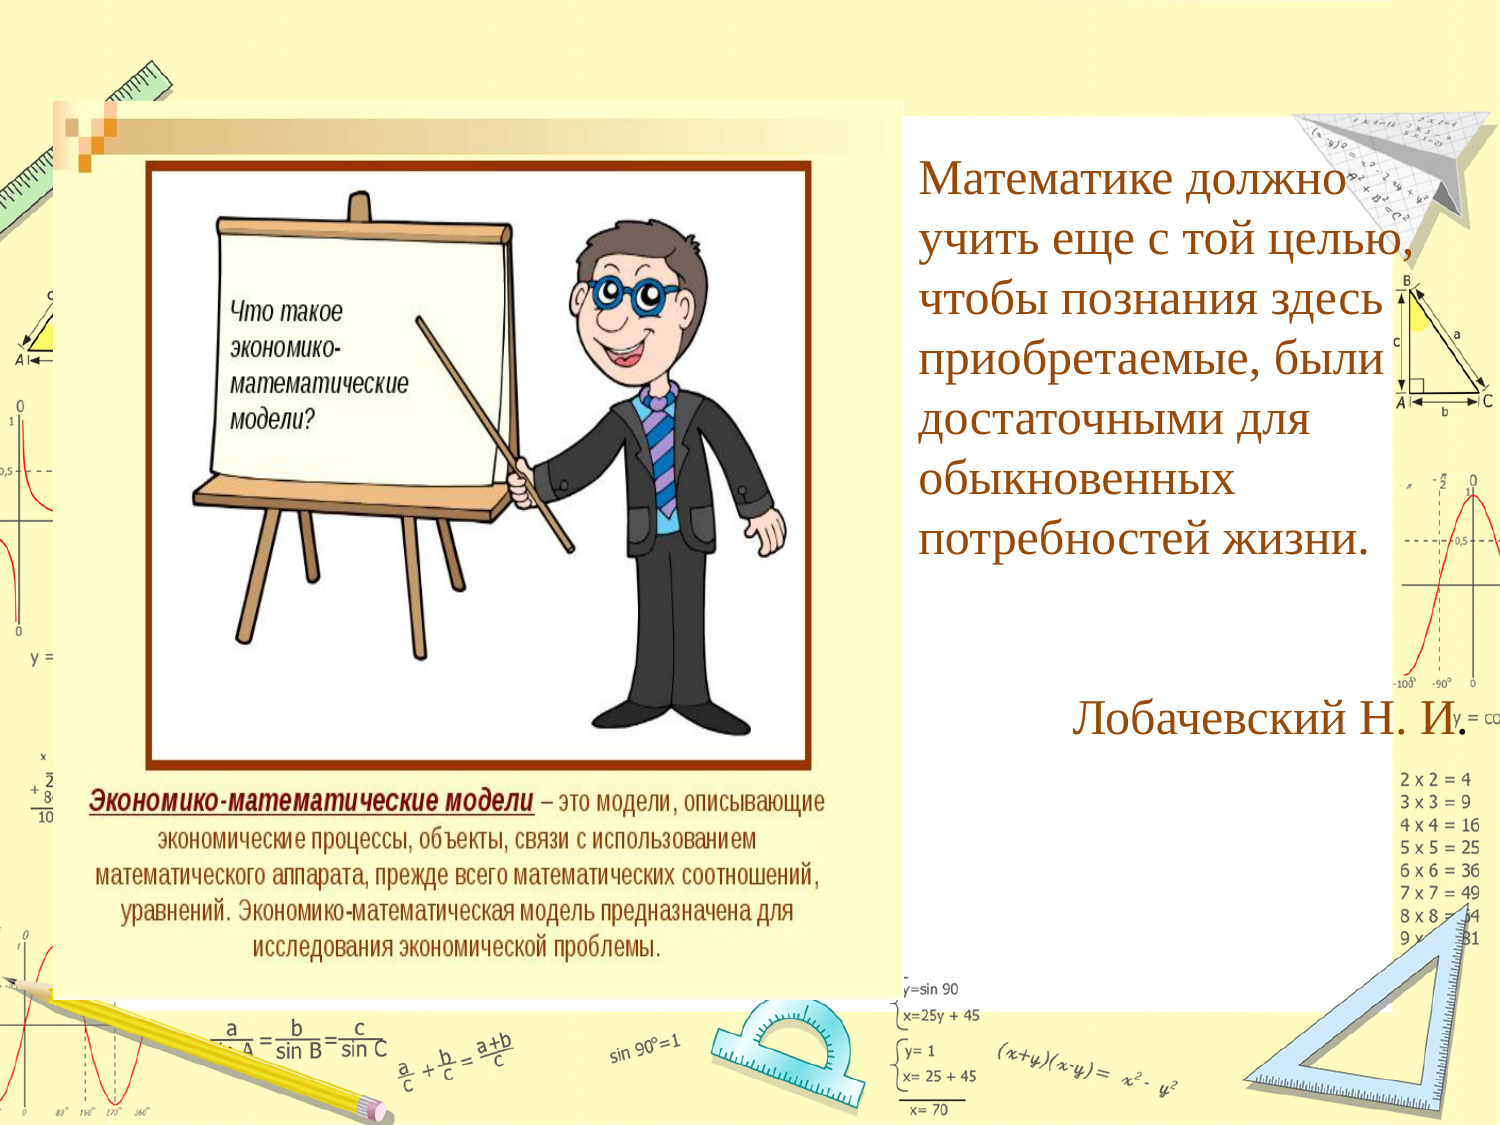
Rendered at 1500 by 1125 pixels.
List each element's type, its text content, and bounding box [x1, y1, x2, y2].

text_box Математике должно учить еще с той целью, чтобы познания здесь приобретаемые, были достаточными для обыкновенных потребностей жизни. Лобачевский Н. И. [909, 137, 1484, 752]
picture [0, 0, 1500, 1125]
